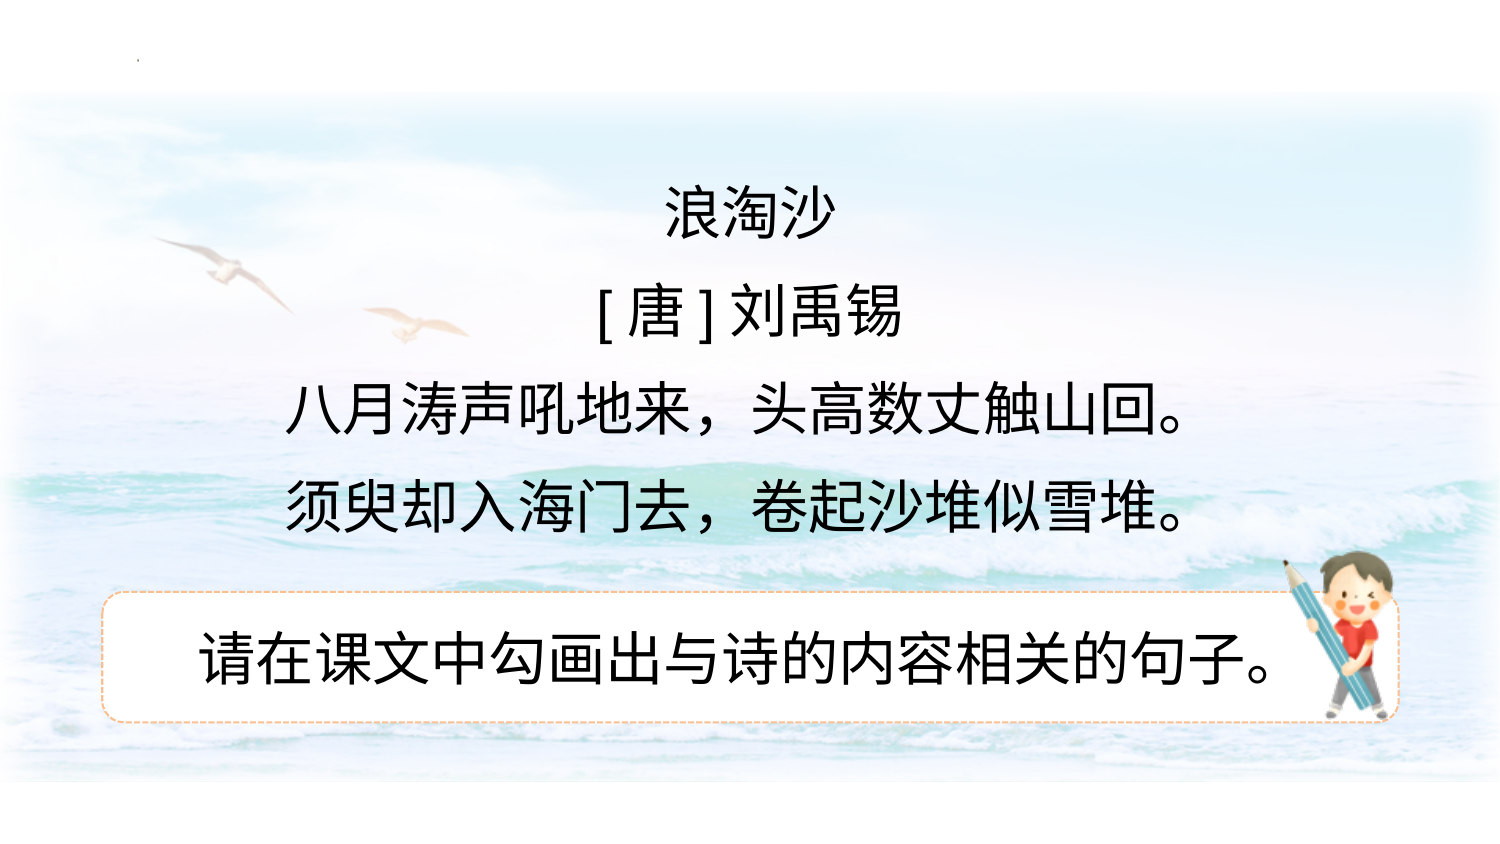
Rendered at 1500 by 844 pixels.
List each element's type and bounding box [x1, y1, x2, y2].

text_box [102, 545, 1435, 723]
picture [0, 91, 1500, 782]
